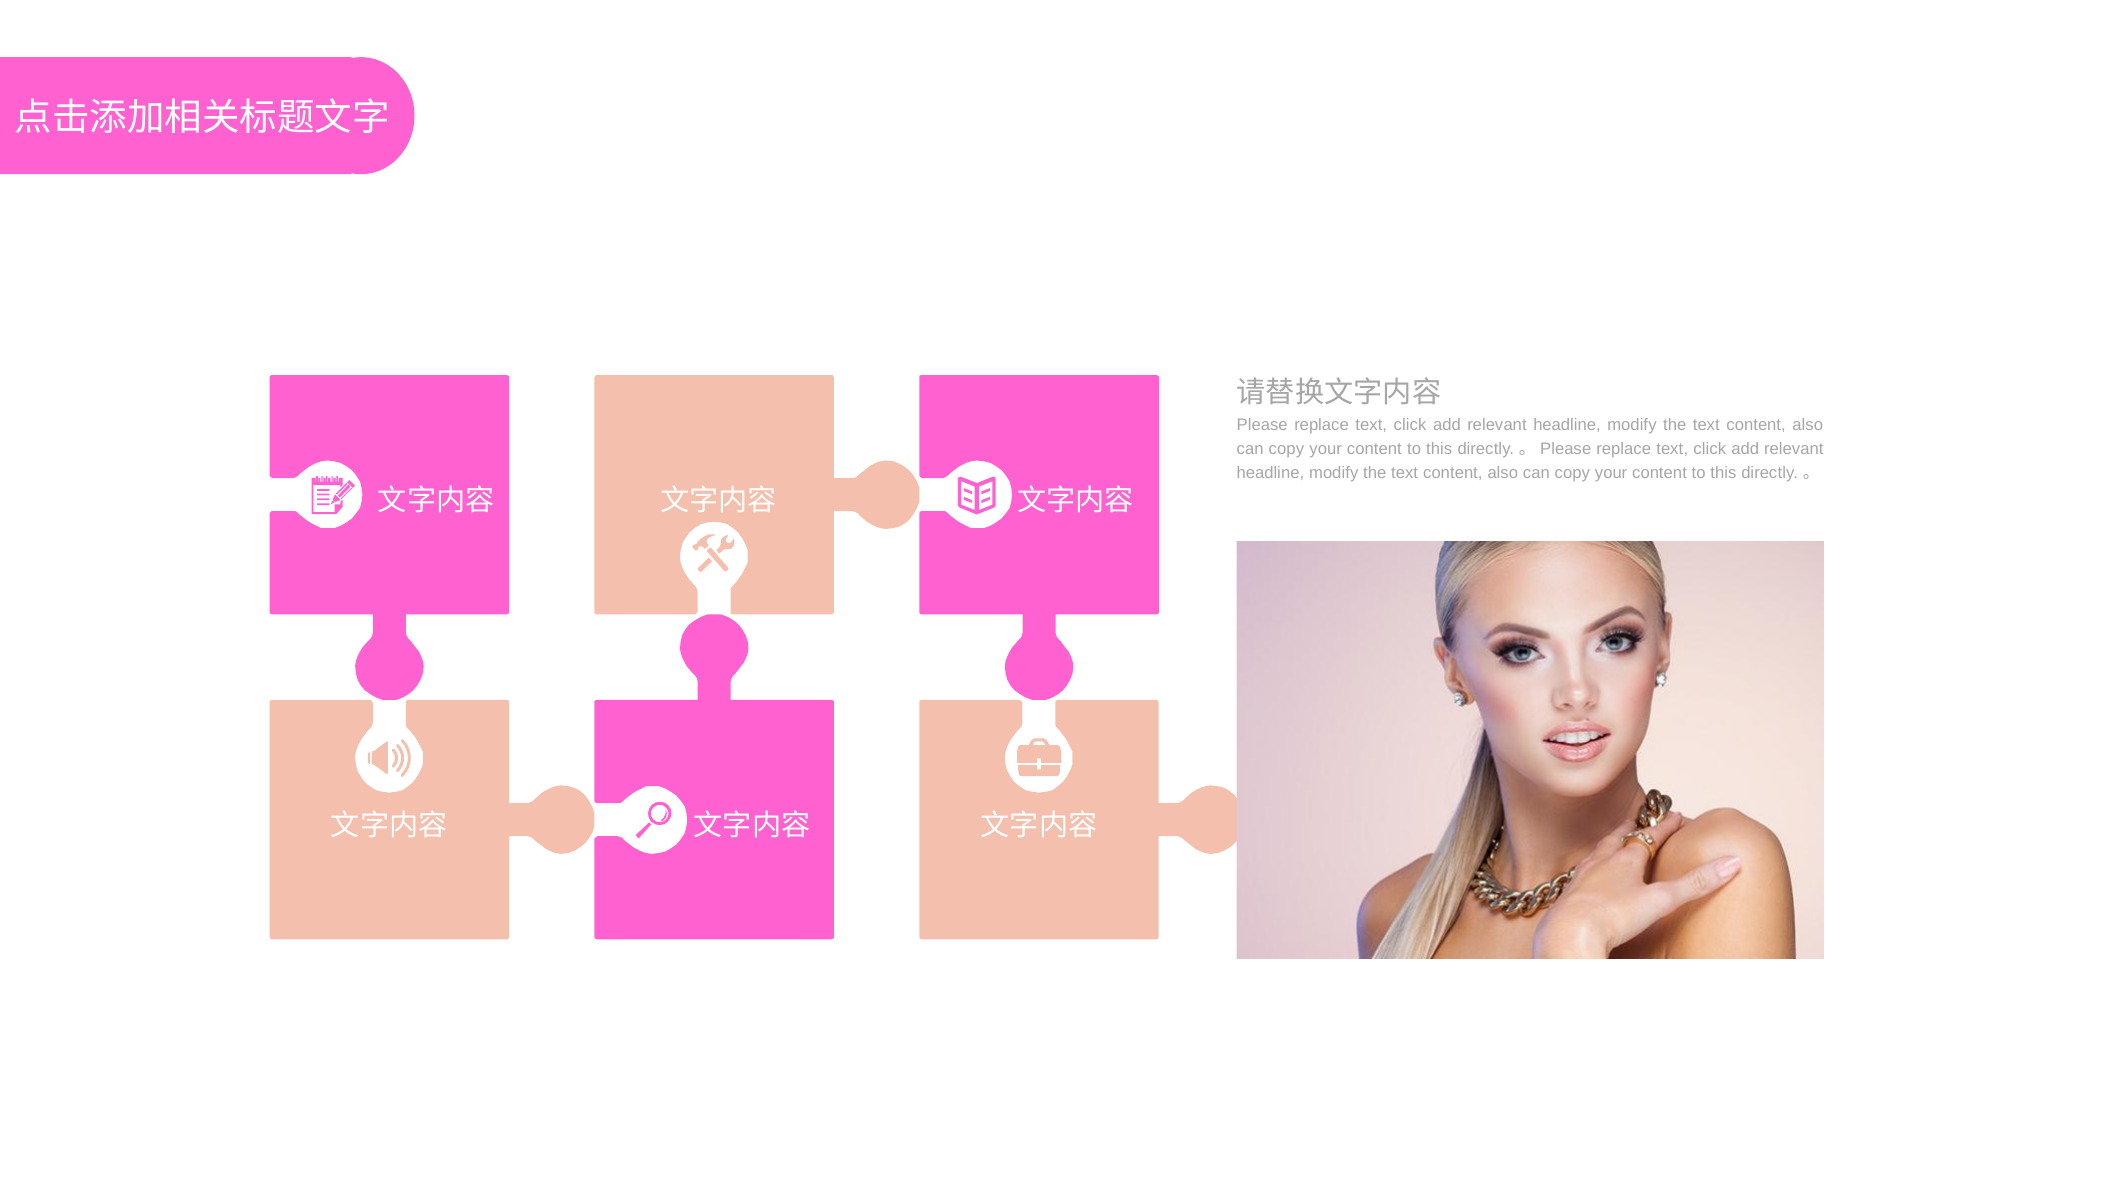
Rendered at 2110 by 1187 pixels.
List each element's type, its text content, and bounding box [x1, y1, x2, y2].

text_box [1016, 738, 1062, 763]
text_box [1236, 540, 1825, 959]
text_box [269, 699, 595, 940]
text_box [957, 476, 996, 515]
text_box [269, 375, 510, 700]
text_box [919, 699, 1236, 940]
text_box [594, 375, 920, 615]
text_box 文字内容 [316, 799, 463, 842]
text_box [635, 800, 673, 839]
text_box 文字内容 [966, 799, 1112, 842]
text_box [692, 534, 735, 572]
text_box 点击添加相关标题文字 [0, 85, 415, 146]
text_box 请替换文字内容 [1236, 366, 1499, 409]
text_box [367, 738, 411, 777]
text_box 文字内容 [363, 473, 510, 516]
text_box Please replace text, click add relevant headline, modify the text content, also can copy your content to this directly.。Please replace text, click add relevant headline, modify the text content, also can copy your content to this directly.。 [1236, 409, 1824, 482]
text_box 文字内容 [679, 799, 825, 842]
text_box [311, 476, 355, 515]
text_box 文字内容 [631, 474, 806, 517]
text_box [919, 375, 1159, 700]
text_box 文字内容 [1003, 474, 1149, 517]
text_box [1017, 765, 1061, 777]
text_box [594, 614, 834, 940]
